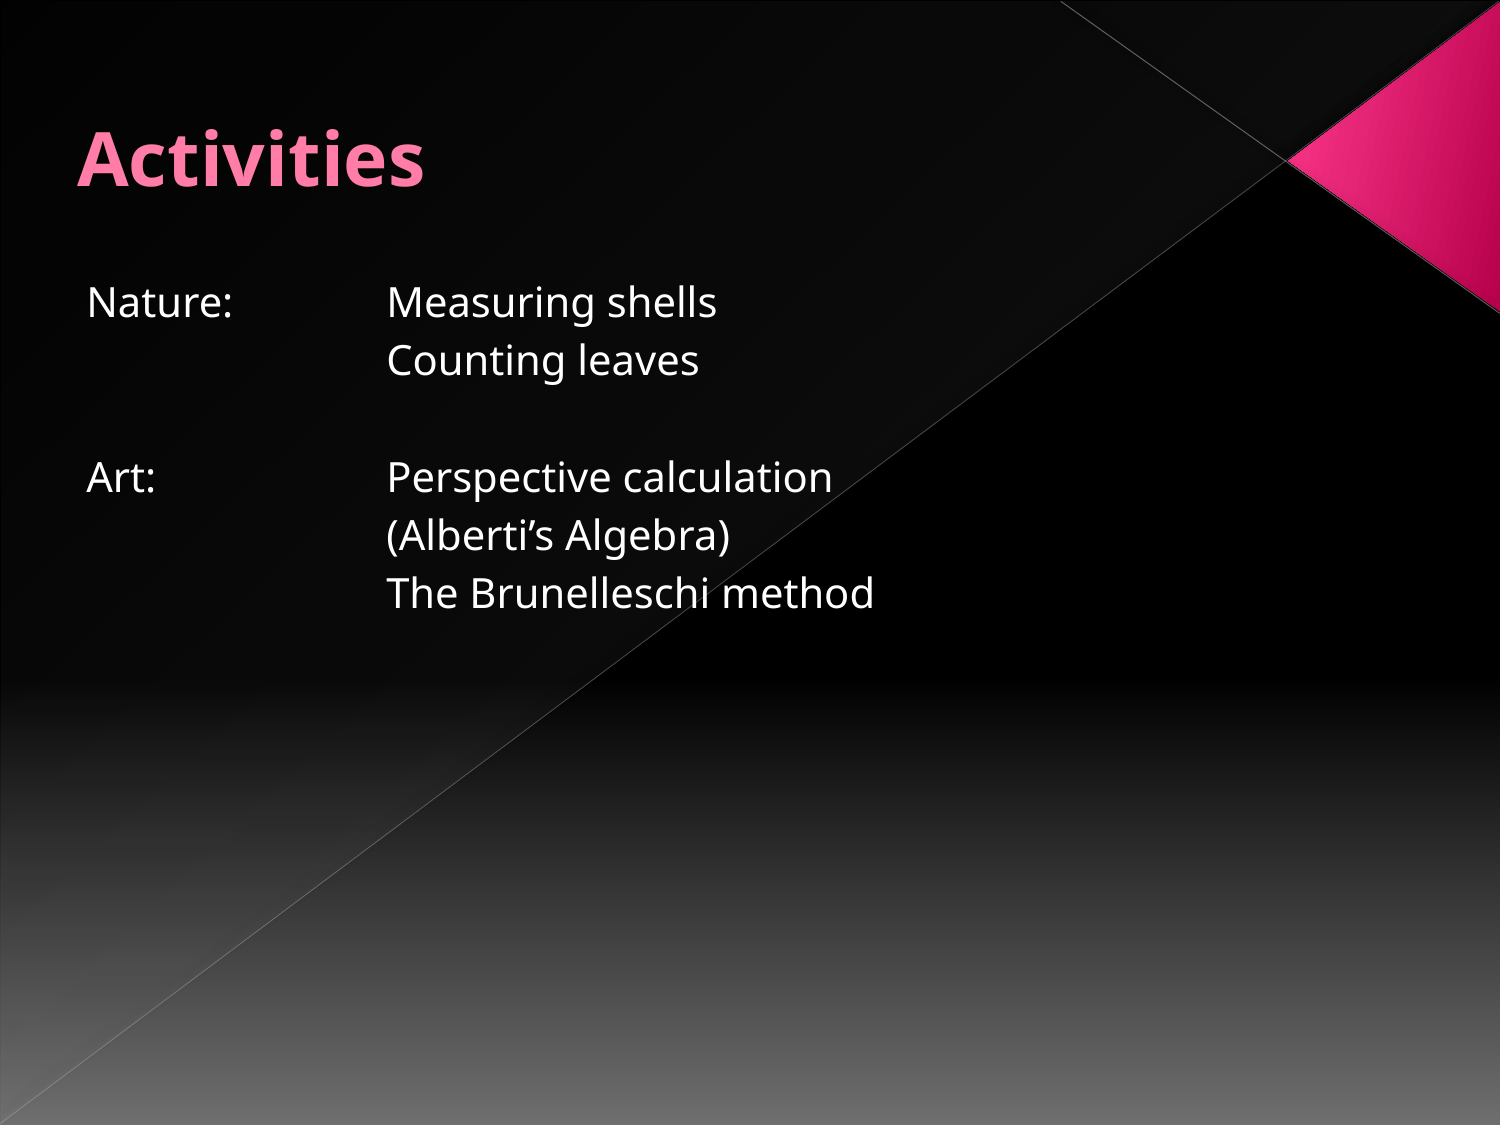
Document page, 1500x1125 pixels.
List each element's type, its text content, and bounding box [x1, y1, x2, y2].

title Activities [62, 44, 1250, 268]
list Nature: Measuring shells Counting leaves Art: Perspective calculation (Alberti’s Algebra) The Brunelleschi method [62, 267, 913, 643]
